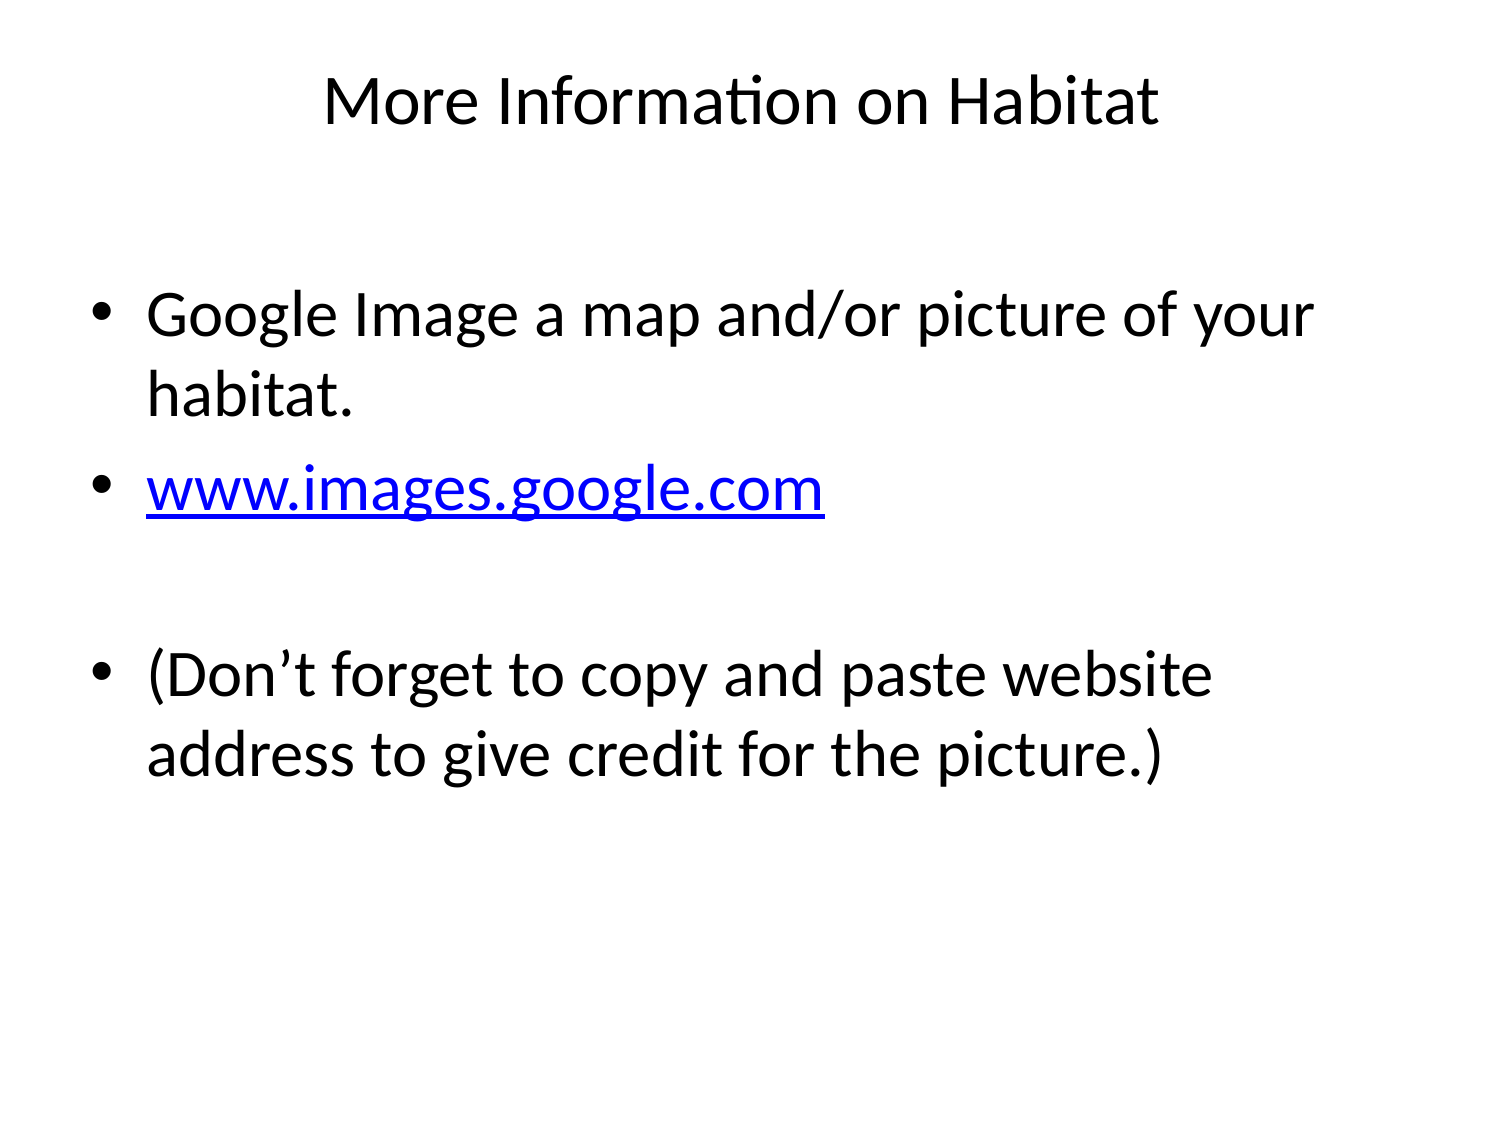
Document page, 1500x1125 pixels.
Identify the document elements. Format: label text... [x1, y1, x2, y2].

title More Information on Habitat [75, 45, 1425, 233]
list Google Image a map and/or picture of your habitat. www.images.google.com (Don’t forget to copy and paste website address to give credit for the picture.) [75, 262, 1425, 1005]
